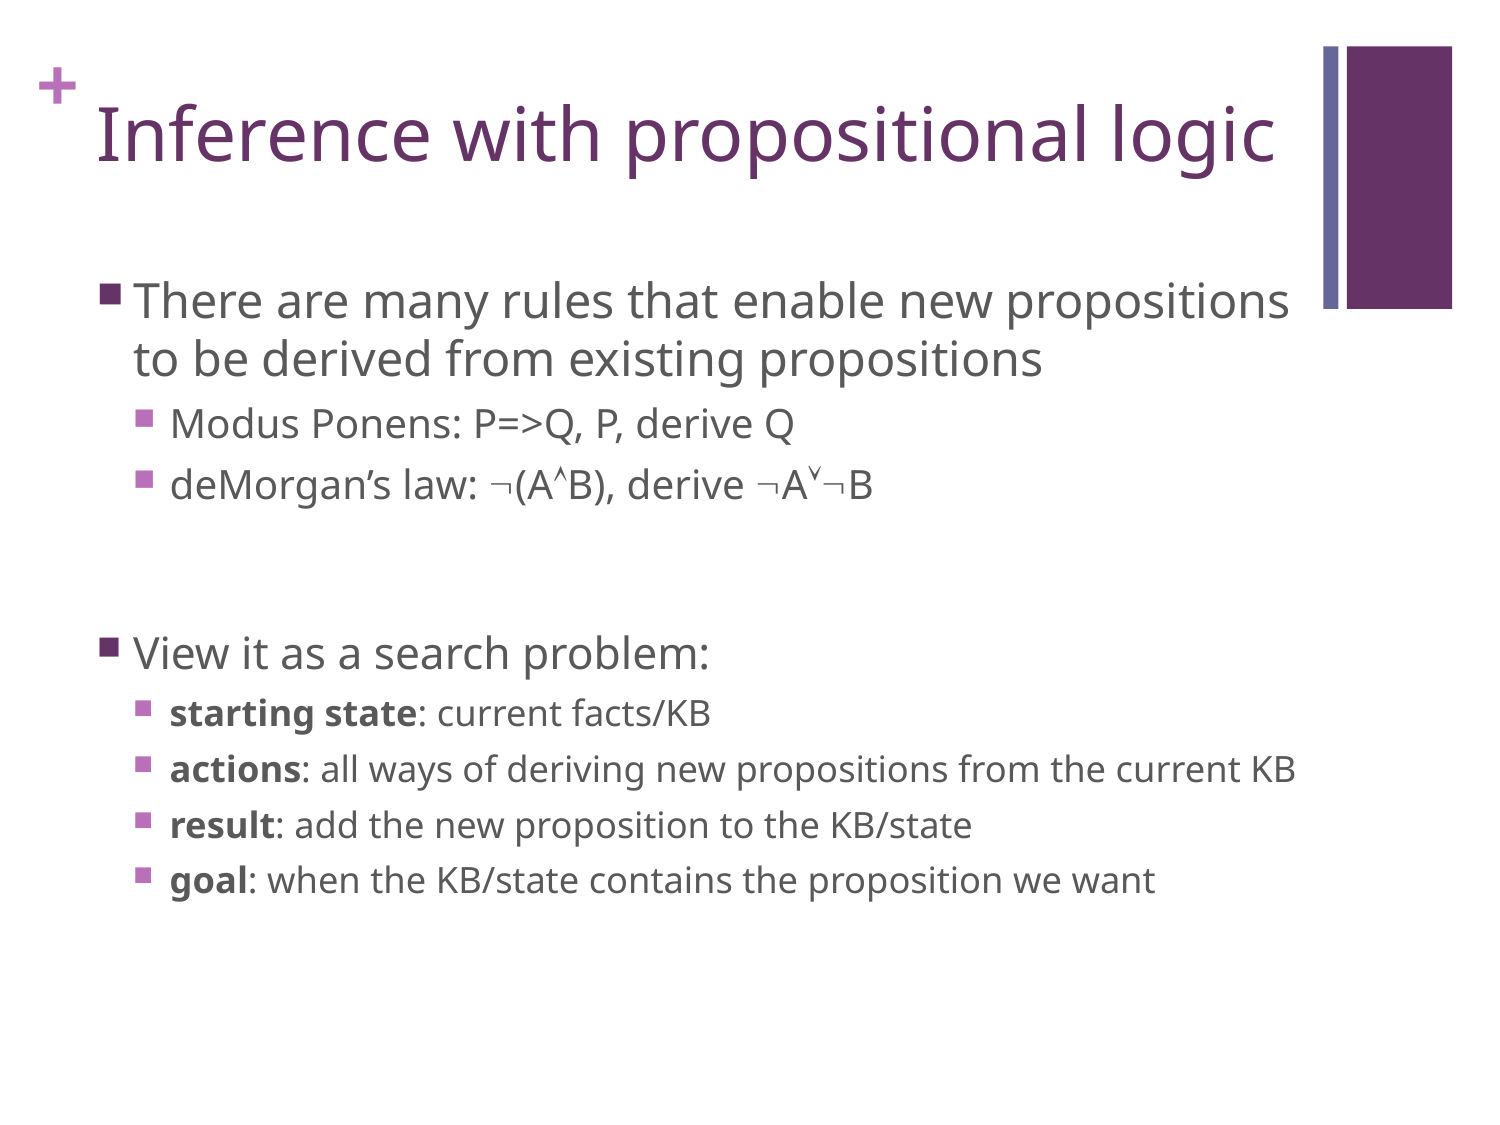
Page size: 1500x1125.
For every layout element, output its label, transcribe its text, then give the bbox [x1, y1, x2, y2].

title Inference with propositional logic [81, 79, 1322, 262]
list There are many rules that enable new propositions to be derived from existing propositions Modus Ponens: P=>Q, P, derive Q deMorgan’s law: (AB), derive AB View it as a search problem: starting state: current facts/KB actions: all ways of deriving new propositions from the current KB result: add the new proposition to the KB/state goal: when the KB/state contains the proposition we want [81, 262, 1322, 1005]
